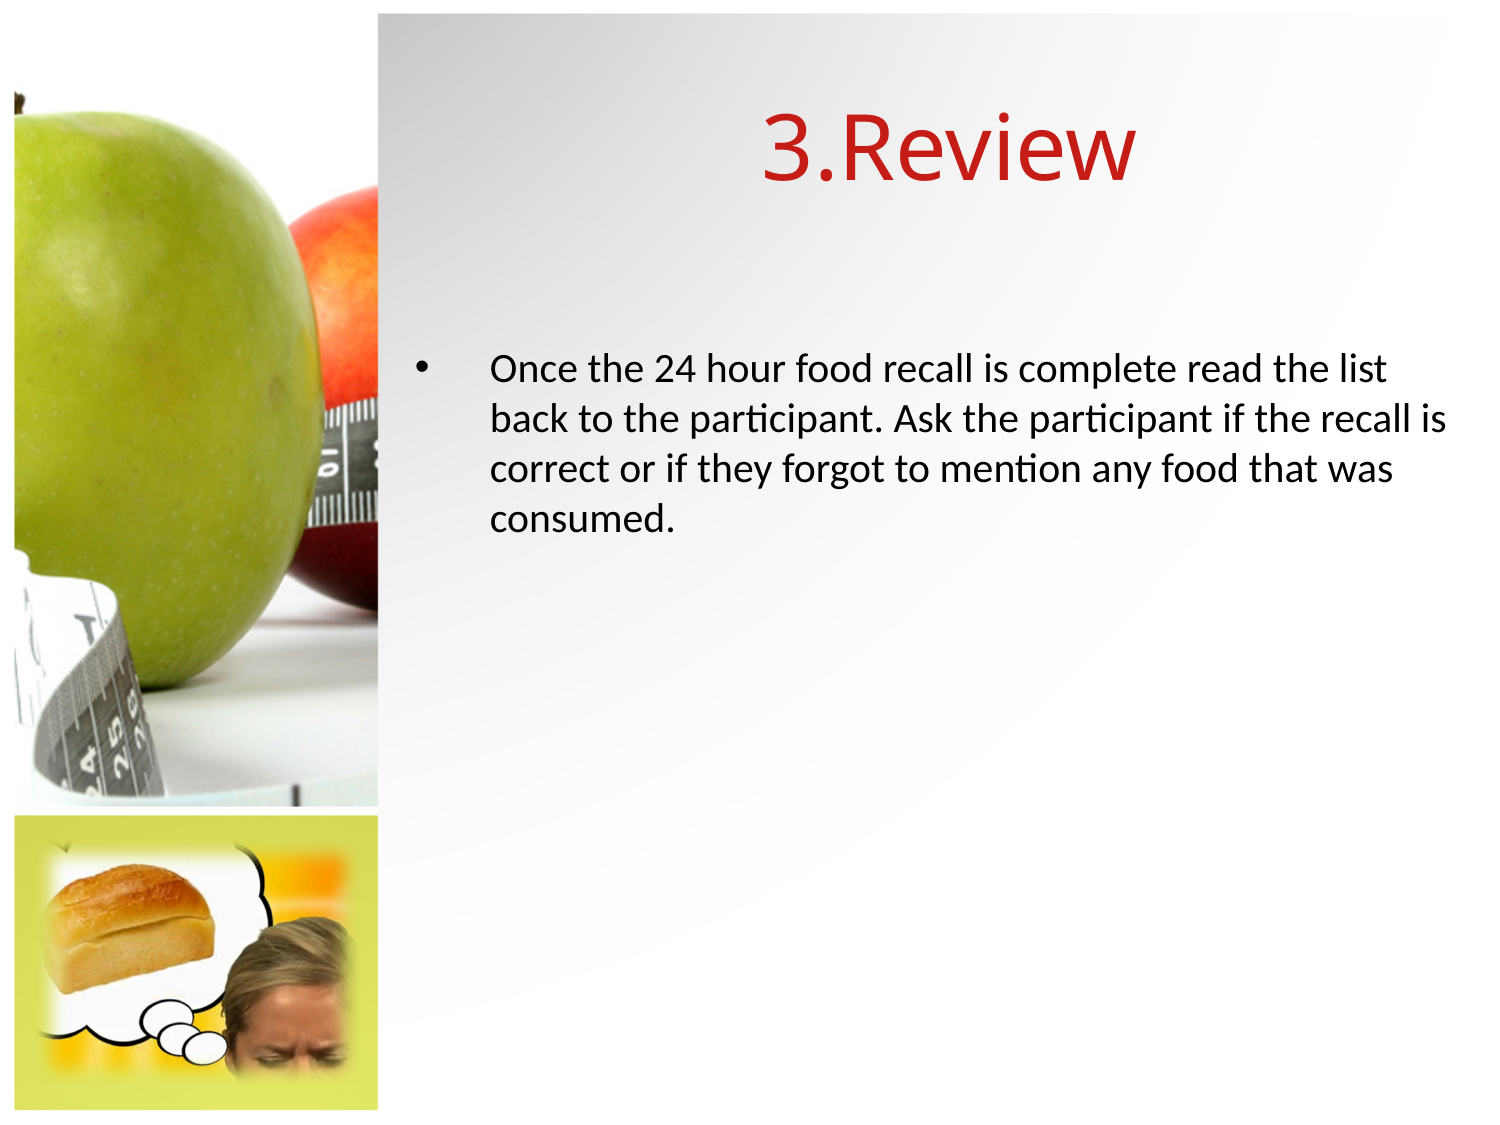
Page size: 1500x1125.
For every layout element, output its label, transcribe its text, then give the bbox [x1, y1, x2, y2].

list Once the 24 hour food recall is complete read the list back to the participant. Ask the participant if the recall is correct or if they forgot to mention any food that was consumed. [399, 274, 1476, 1101]
picture [0, 0, 1500, 1125]
title 3.Review [424, 49, 1476, 238]
